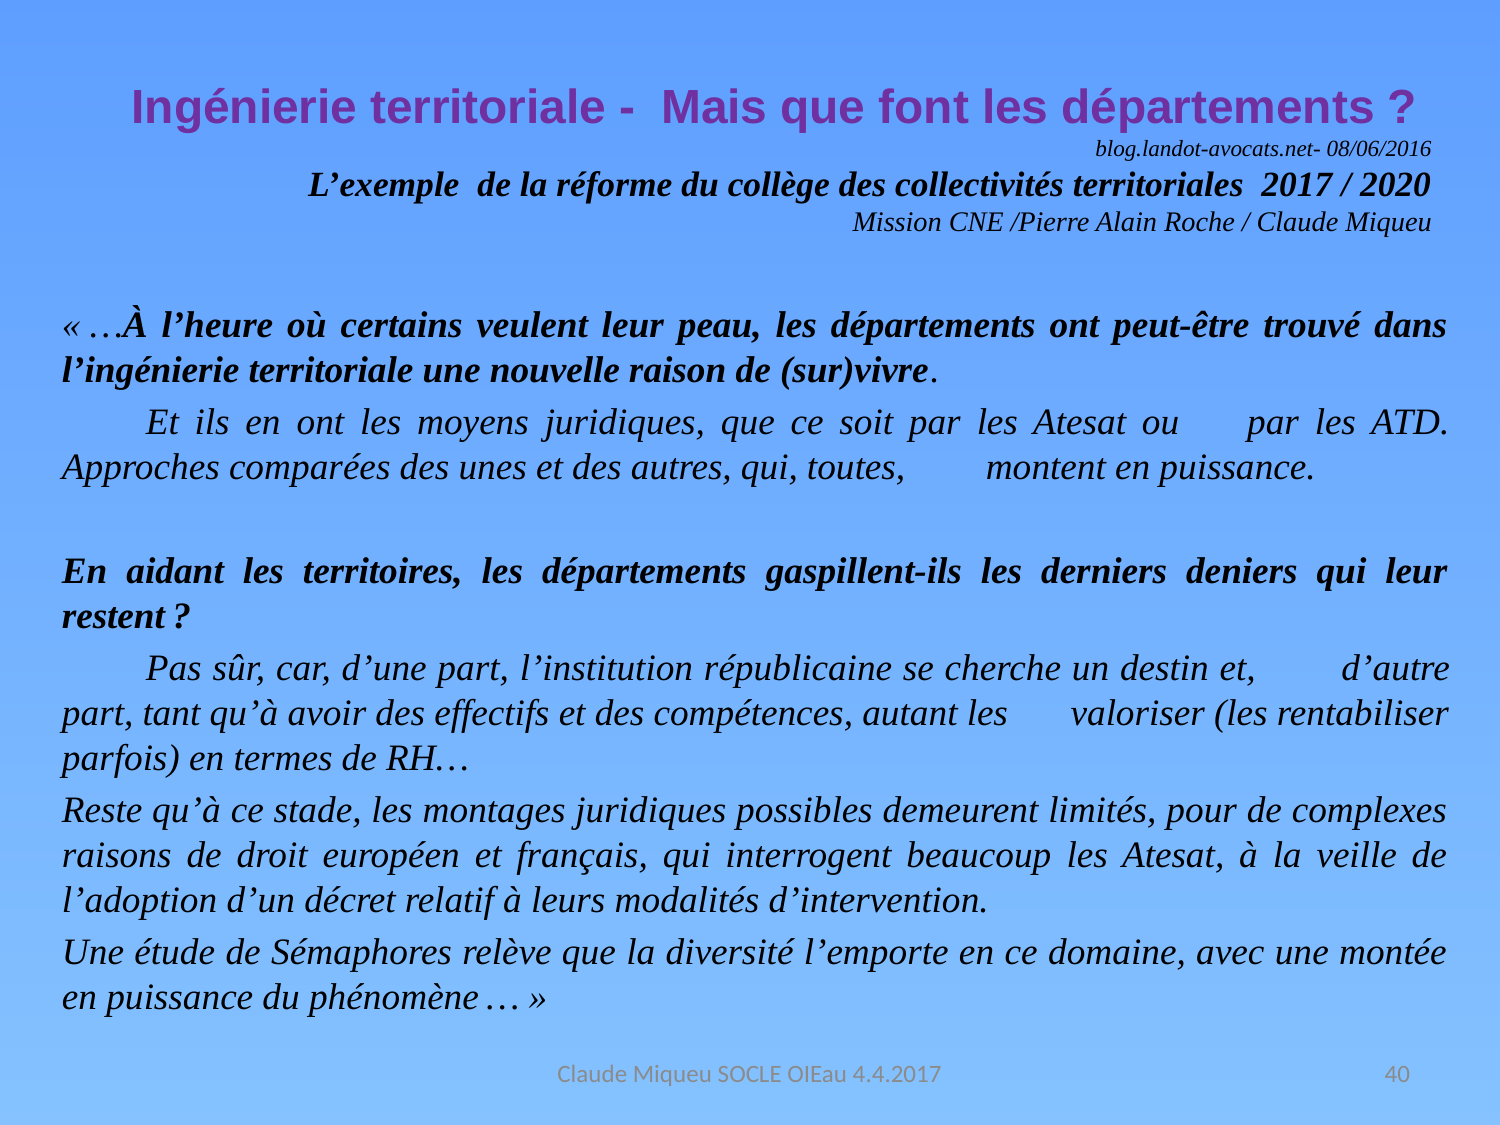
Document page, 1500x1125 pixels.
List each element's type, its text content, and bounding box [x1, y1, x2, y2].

subtitle « …À l’heure où certains veulent leur peau, les départements ont peut-être trouvé dans l’ingénierie territoriale une nouvelle raison de (sur)vivre. Et ils en ont les moyens juridiques, que ce soit par les Atesat ou par les ATD. Approches comparées des unes et des autres, qui, toutes, montent en puissance. En aidant les territoires, les départements gaspillent-ils les derniers deniers qui leur restent ? Pas sûr, car, d’une part, l’institution républicaine se cherche un destin et, d’autre part, tant qu’à avoir des effectifs et des compétences, autant les valoriser (les rentabiliser parfois) en termes de RH… Reste qu’à ce stade, les montages juridiques possibles demeurent limités, pour de complexes raisons de droit européen et français, qui interrogent beaucoup les Atesat, à la veille de l’adoption d’un décret relatif à leurs modalités d’intervention. Une étude de Sémaphores relève que la diversité l’emporte en ce domaine, avec une montée en puissance du phénomène … » [46, 292, 1465, 1032]
footer Claude Miqueu SOCLE OIEau 4.4.2017 [512, 1042, 988, 1103]
slide_number 40 [1074, 1042, 1425, 1103]
title Ingénierie territoriale - Mais que font les départements ? blog.landot-avocats.net- 08/06/2016 L’exemple de la réforme du collège des collectivités territoriales 2017 / 2020 Mission CNE /Pierre Alain Roche / Claude Miqueu [46, 0, 1447, 282]
